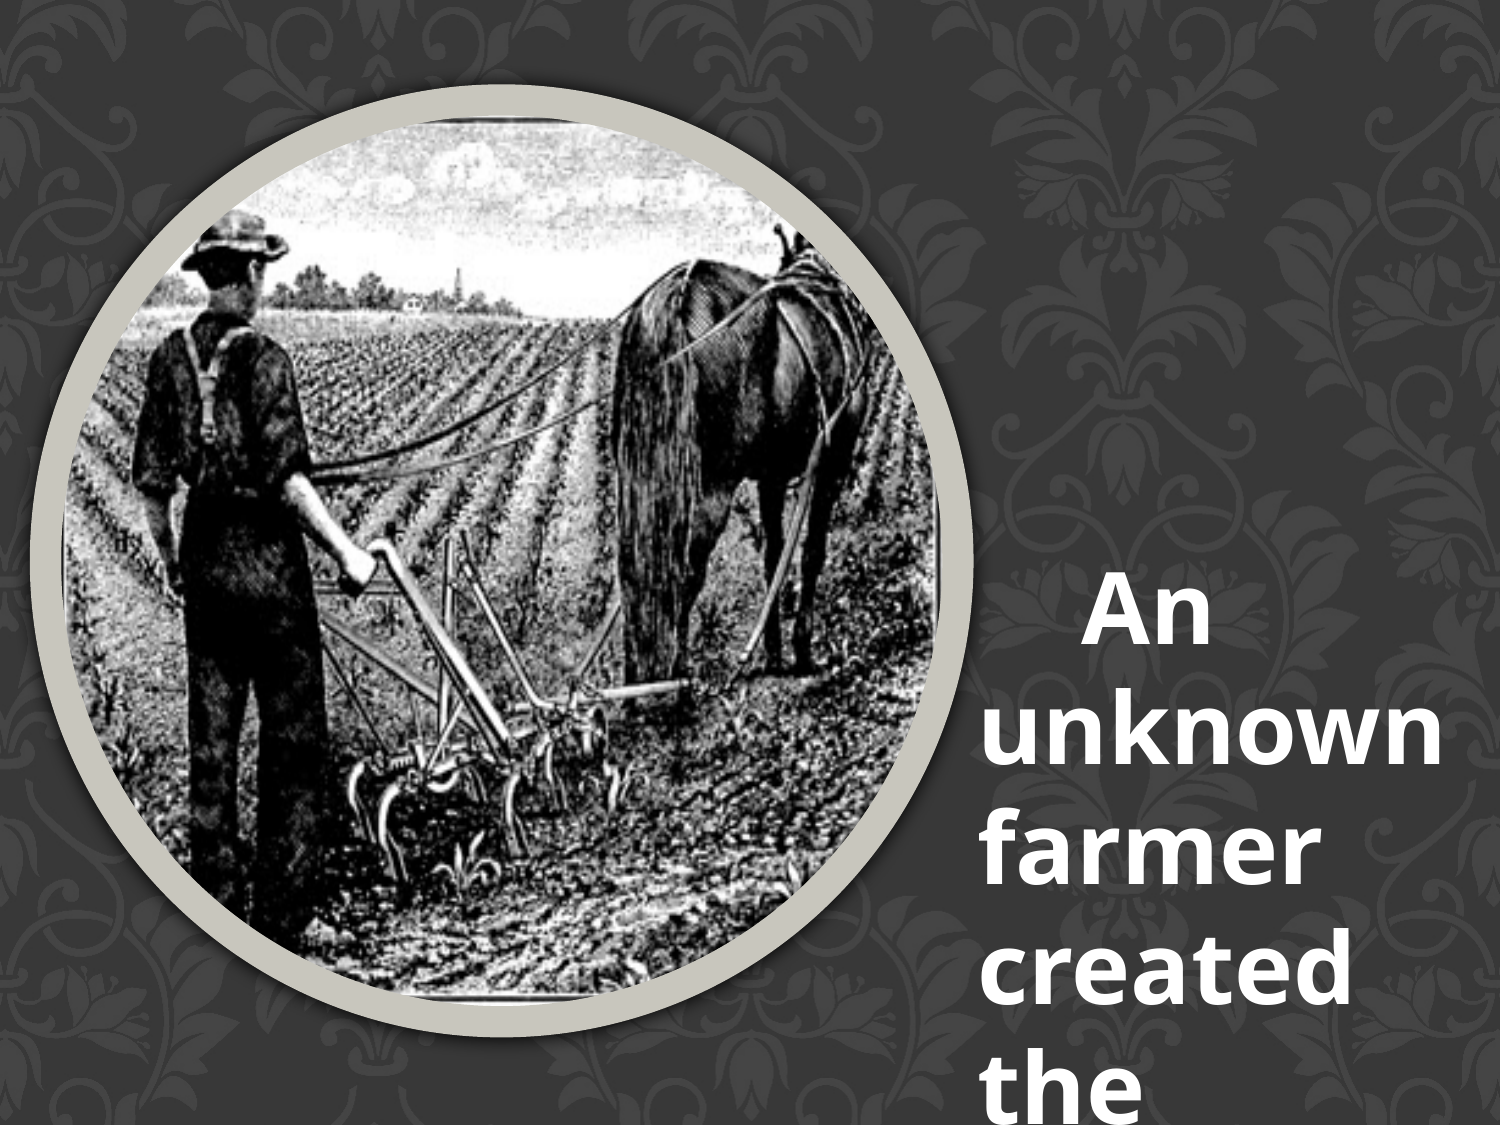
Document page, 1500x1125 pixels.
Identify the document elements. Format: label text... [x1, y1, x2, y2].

picture [45, 99, 959, 1022]
text_box An unknown farmer created the original recipe. [962, 537, 1500, 1125]
